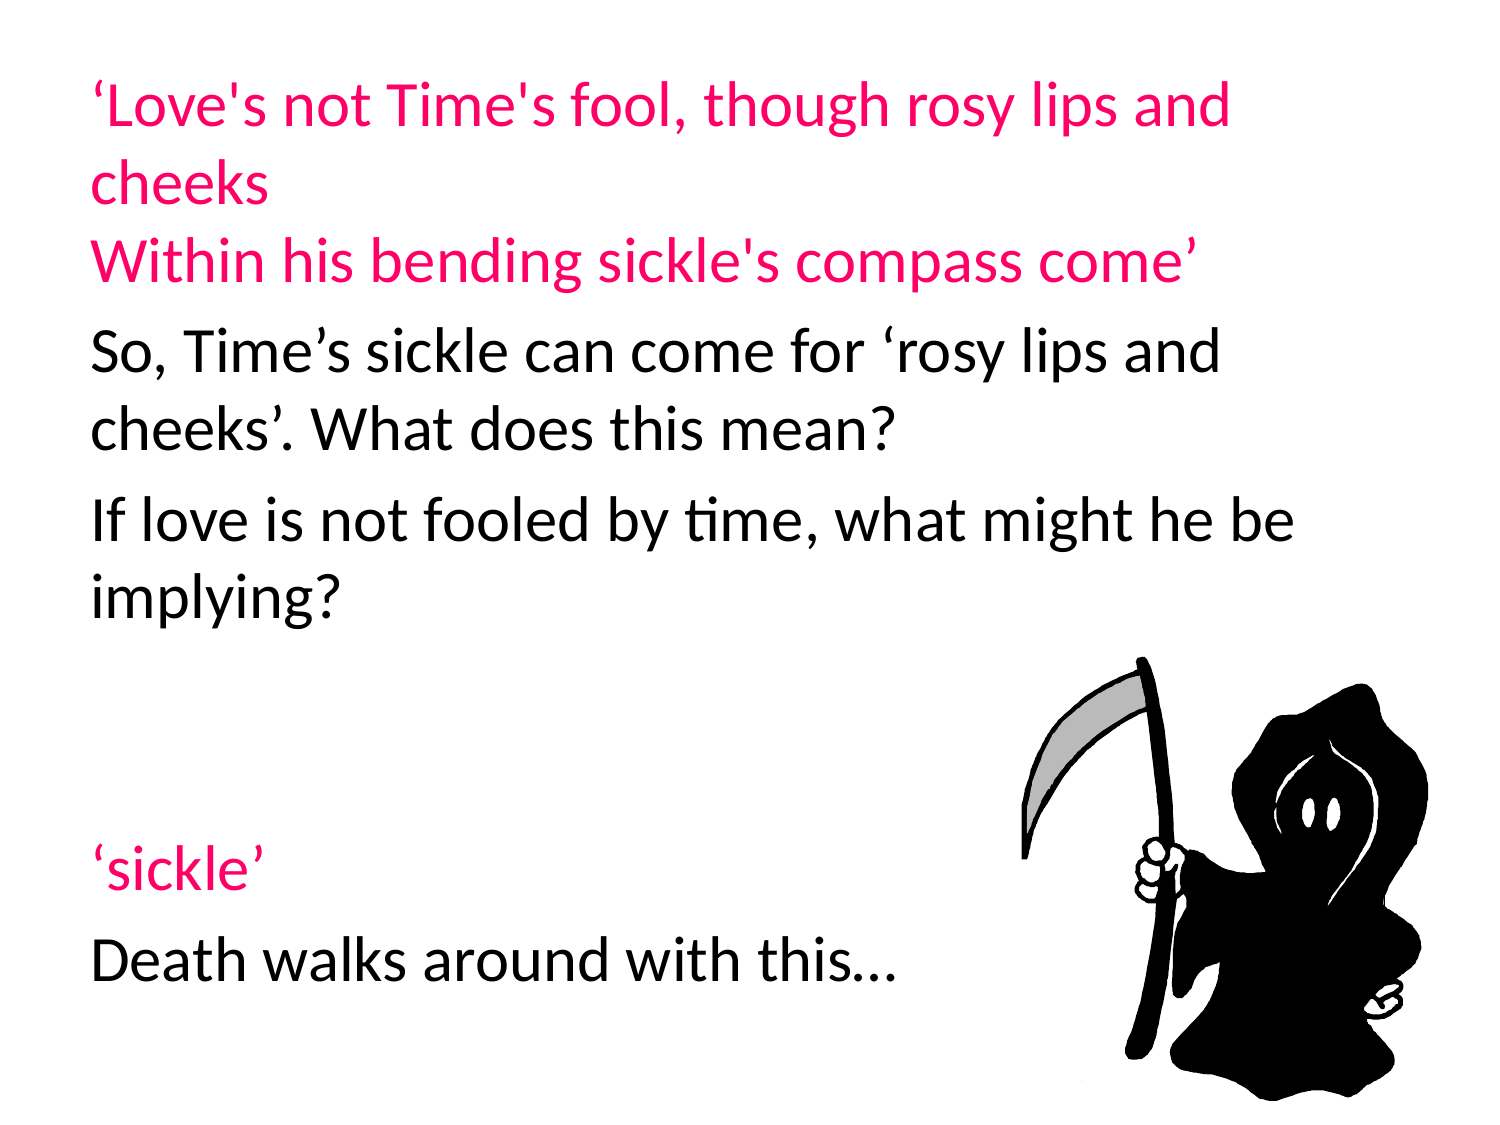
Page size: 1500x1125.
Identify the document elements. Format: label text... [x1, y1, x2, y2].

list ‘Love's not Time's fool, though rosy lips and cheeks Within his bending sickle's compass come’ So, Time’s sickle can come for ‘rosy lips and cheeks’. What does this mean? If love is not fooled by time, what might he be implying? ‘sickle’ Death walks around with this… [75, 54, 1425, 1005]
picture [1021, 656, 1429, 1101]
